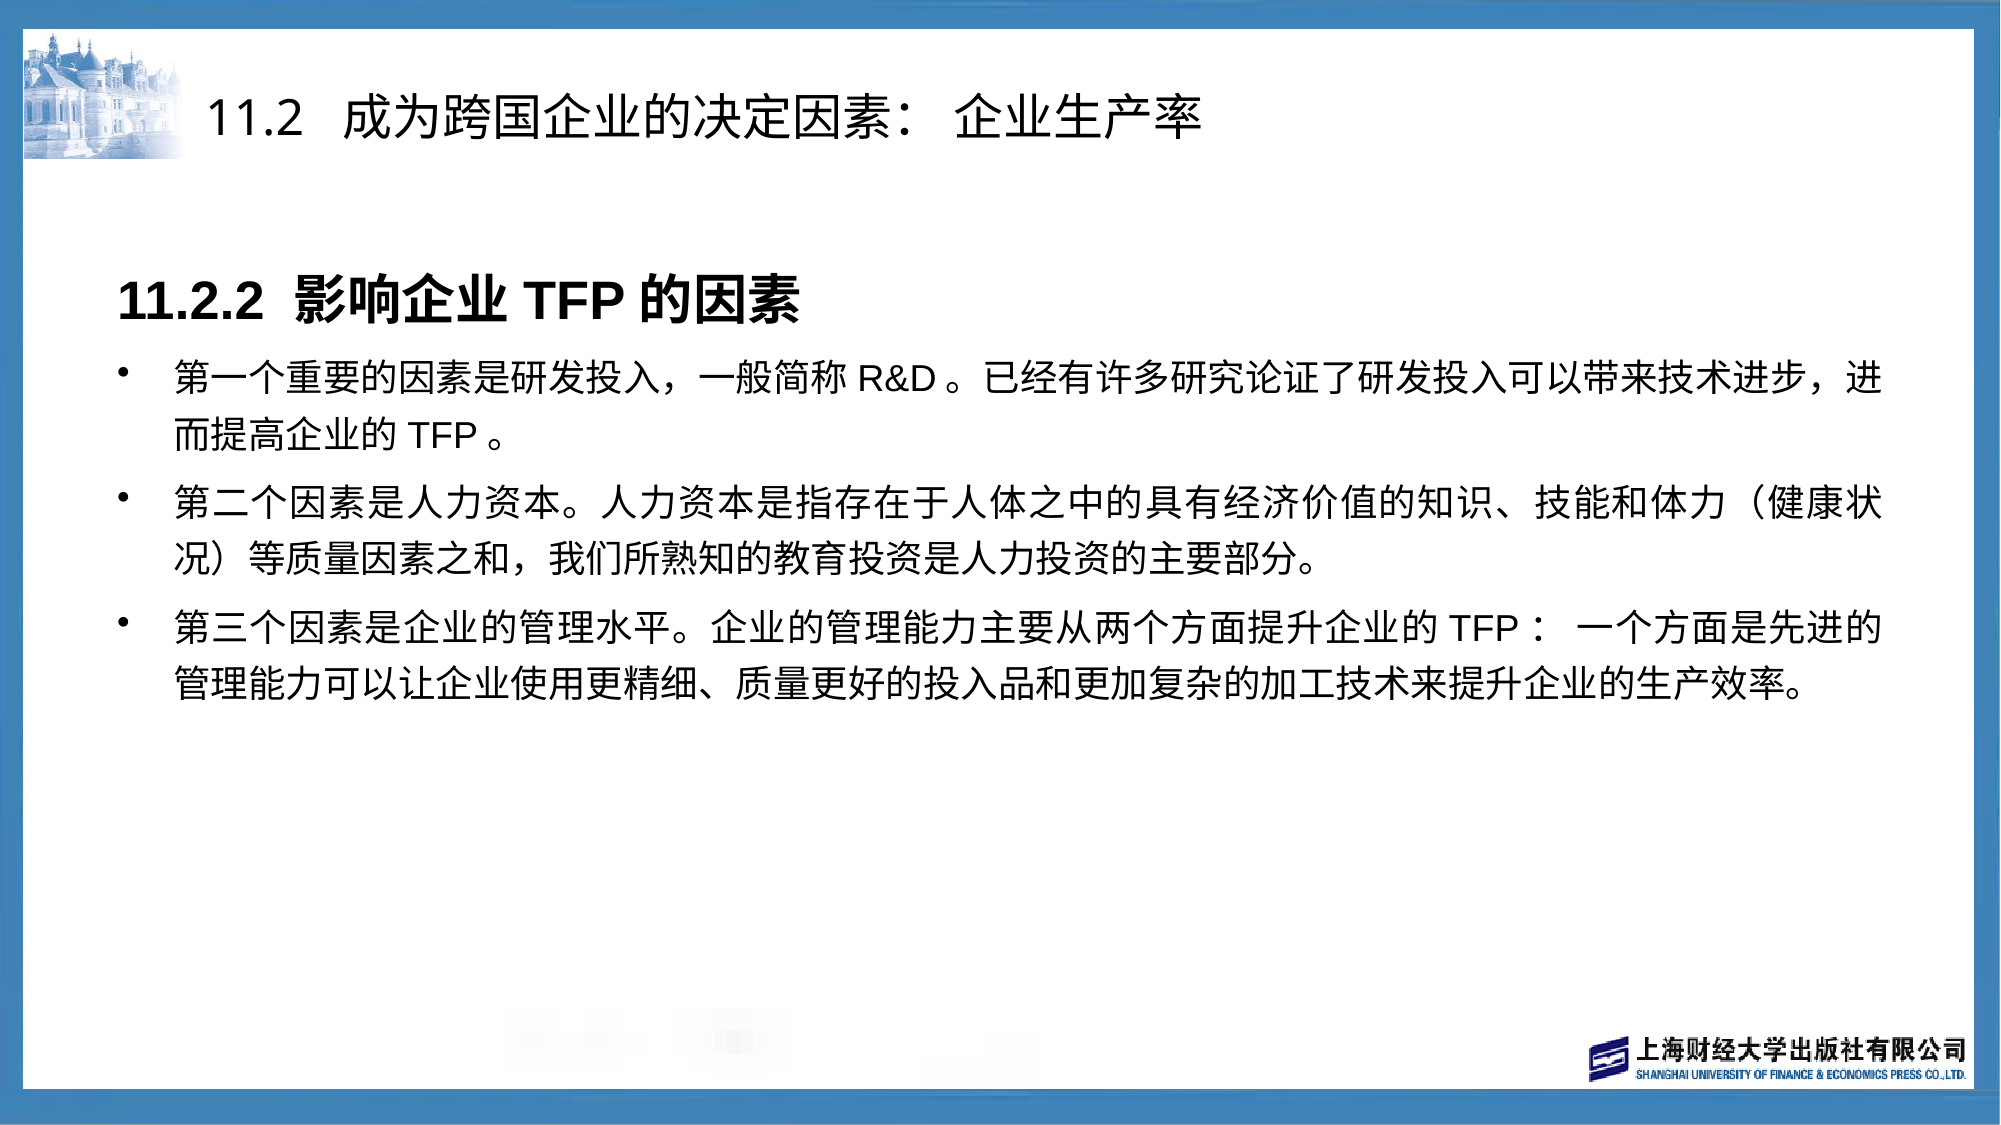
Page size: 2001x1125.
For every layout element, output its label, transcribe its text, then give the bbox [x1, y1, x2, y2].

list 11.2.2 影响企业TFP的因素 第一个重要的因素是研发投入，一般简称R&D。已经有许多研究论证了研发投入可以带来技术进步，进而提高企业的TFP。 第二个因素是人力资本。人力资本是指存在于人体之中的具有经济价值的知识、技能和体力（健康状况）等质量因素之和，我们所熟知的教育投资是人力投资的主要部分。 第三个因素是企业的管理水平。企业的管理能力主要从两个方面提升企业的TFP： 一个方面是先进的管理能力可以让企业使用更精细、质量更好的投入品和更加复杂的加工技术来提升企业的生产效率。 [102, 241, 1898, 1065]
title 11.2 成为跨国企业的决定因素： 企业生产率 [190, 64, 1547, 168]
picture [0, 0, 2001, 1125]
